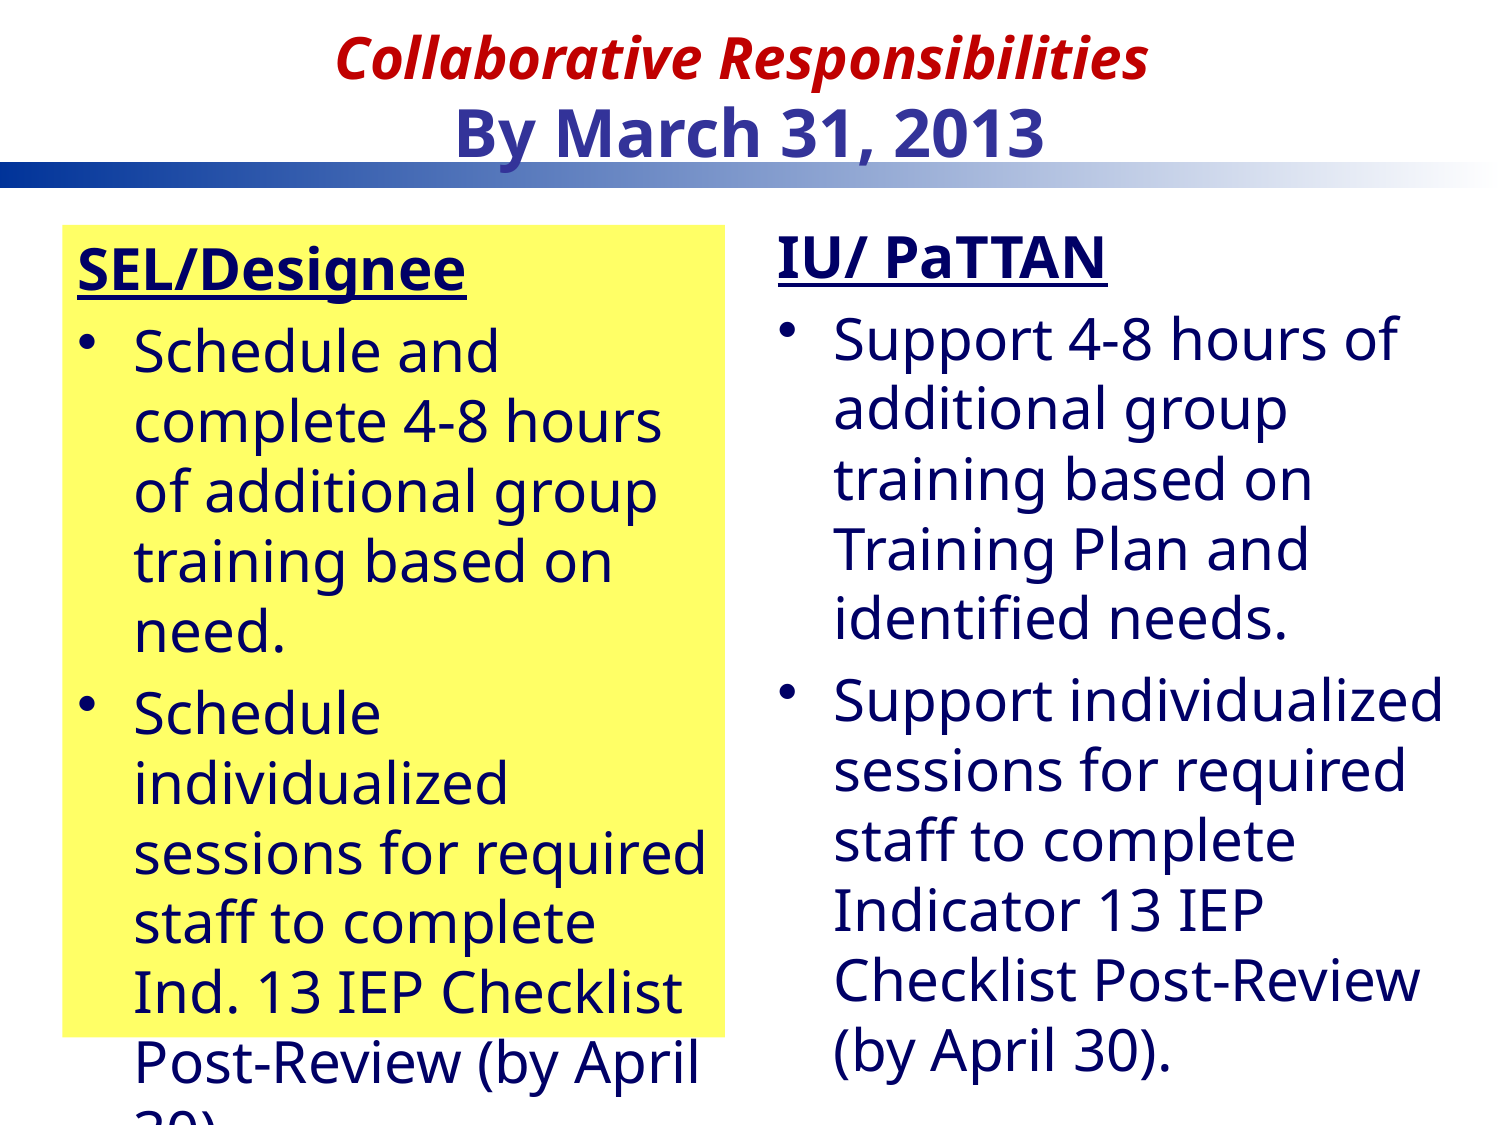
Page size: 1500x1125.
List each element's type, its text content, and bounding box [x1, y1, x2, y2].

list IU/ PaTTAN Support 4-8 hours of additional group training based on Training Plan and identified needs. Support individualized sessions for required staff to complete Indicator 13 IEP Checklist Post-Review (by April 30). [762, 212, 1463, 1088]
list SEL/Designee Schedule and complete 4-8 hours of additional group training based on need. Schedule individualized sessions for required staff to complete Ind. 13 IEP Checklist Post-Review (by April 30). [62, 224, 725, 1038]
title Collaborative Responsibilities By March 31, 2013 [75, 37, 1425, 155]
